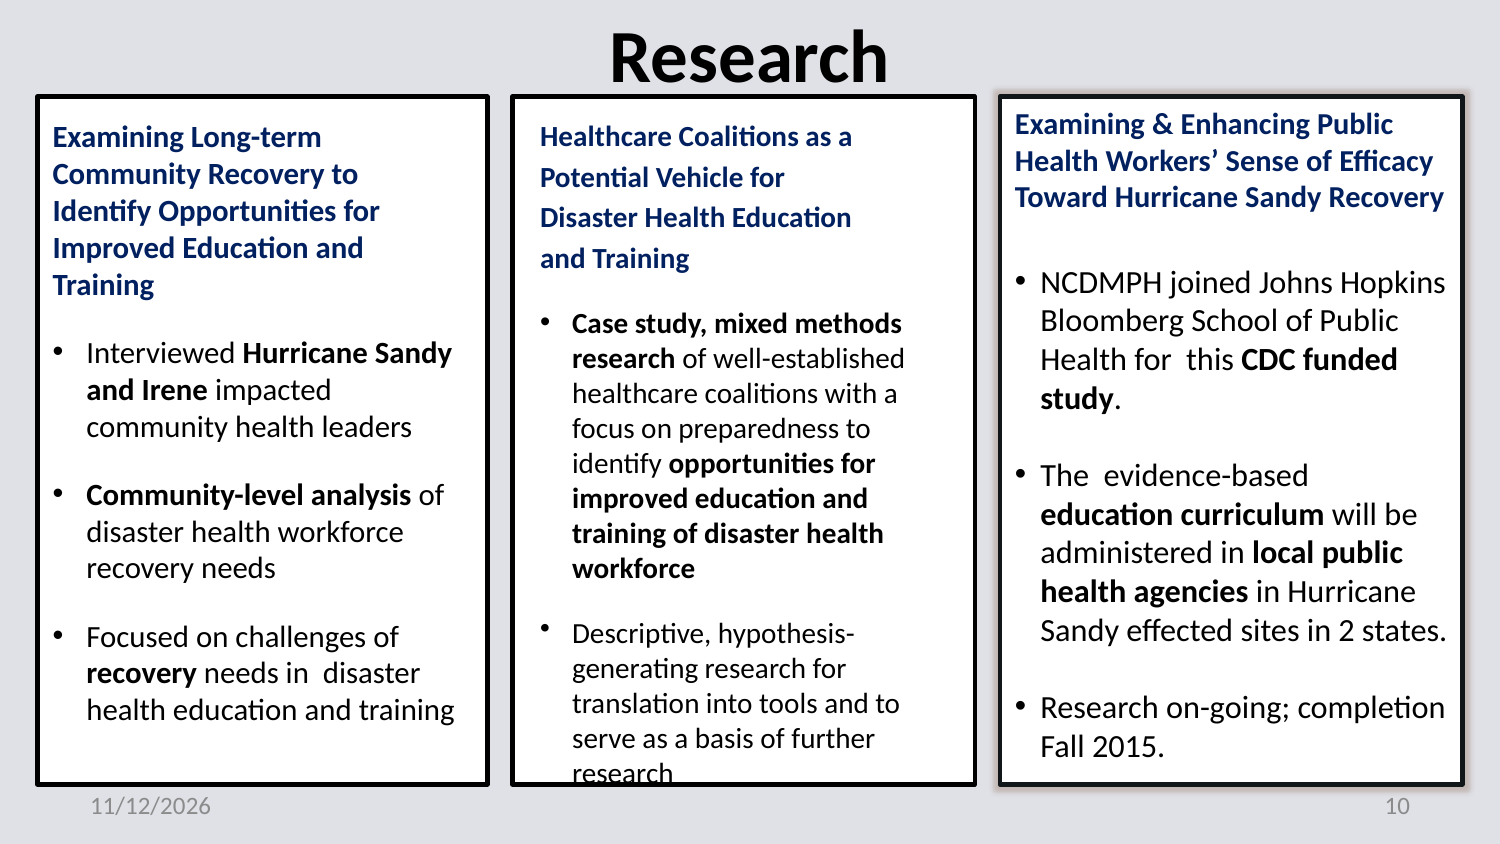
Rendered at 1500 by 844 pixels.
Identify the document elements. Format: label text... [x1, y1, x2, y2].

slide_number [75, 786, 425, 827]
list Healthcare Coalitions as a Potential Vehicle for Disaster Health Education and Training Case study, mixed methods research of well-established healthcare coalitions with a focus on preparedness to identify opportunities for improved education and training of disaster health workforce Descriptive, hypothesis-generating research for translation into tools and to serve as a basis of further research [525, 109, 963, 804]
text_box Examining & Enhancing Public Health Workers’ Sense of Efficacy Toward Hurricane Sandy Recovery NCDMPH joined Johns Hopkins Bloomberg School of Public Health for this CDC funded study. The evidence-based education curriculum will be administered in local public health agencies in Hurricane Sandy effected sites in 2 states. Research on-going; completion Fall 2015. [999, 105, 1463, 785]
slide_number 10 [1074, 794, 1425, 827]
text_box [510, 105, 977, 786]
list Examining Long-term Community Recovery to Identify Opportunities for Improved Education and Training Interviewed Hurricane Sandy and Irene impacted community health leaders Community-level analysis of disaster health workforce recovery needs Focused on challenges of recovery needs in disaster health education and training [37, 109, 475, 747]
text_box [35, 105, 489, 786]
text_box Research [0, 0, 1500, 105]
